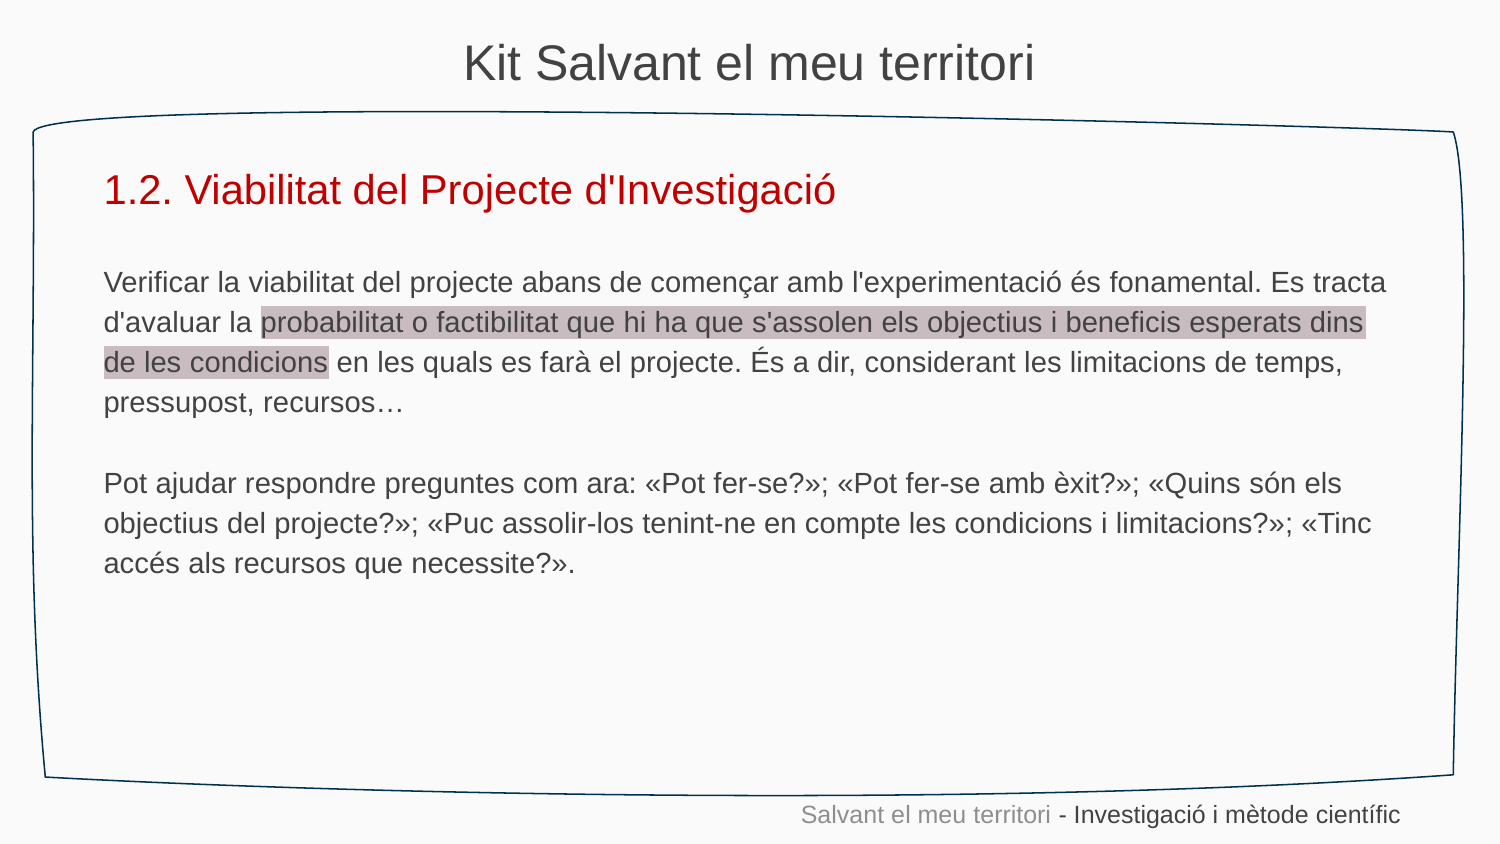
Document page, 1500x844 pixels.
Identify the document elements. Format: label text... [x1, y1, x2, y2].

text_box Kit Salvant el meu territori [0, 20, 1499, 106]
text_box 1.2. Viabilitat del Projecte d'Investigació [88, 147, 1417, 234]
list Verificar la viabilitat del projecte abans de començar amb l'experimentació és fonamental. Es tracta d'avaluar la probabilitat o factibilitat que hi ha que s'assolen els objectius i beneficis esperats dins de les condicions en les quals es farà el projecte. És a dir, considerant les limitacions de temps, pressupost, recursos… Pot ajudar respondre preguntes com ara: «Pot fer-se?»; «Pot fer-se amb èxit?»; «Quins són els objectius del projecte?»; «Puc assolir-los tenint-ne en compte les condicions i limitacions?»; «Tinc accés als recursos que necessite?». [88, 242, 1417, 747]
text_box [32, 111, 1464, 790]
text_box Salvant el meu territori - Investigació i mètode científic [88, 790, 1417, 844]
